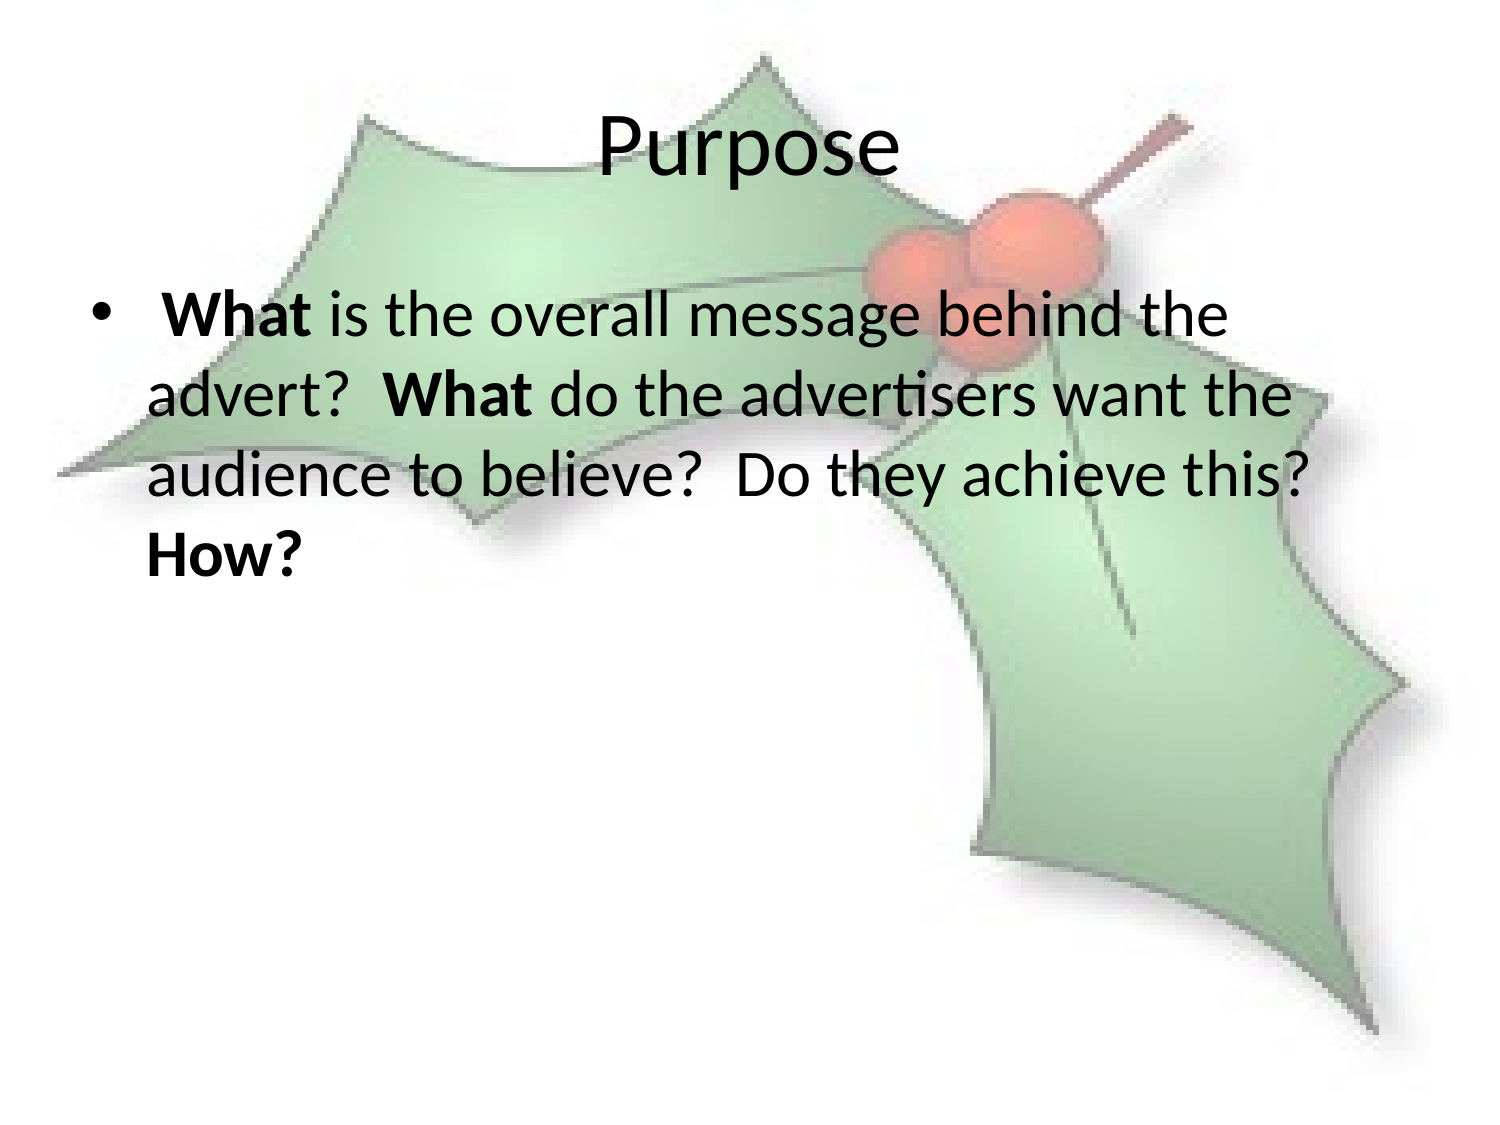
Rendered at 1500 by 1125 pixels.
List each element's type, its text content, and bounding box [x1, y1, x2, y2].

title Purpose [75, 45, 1425, 233]
list What is the overall message behind the advert? What do the advertisers want the audience to believe? Do they achieve this? How? [75, 262, 1425, 1005]
